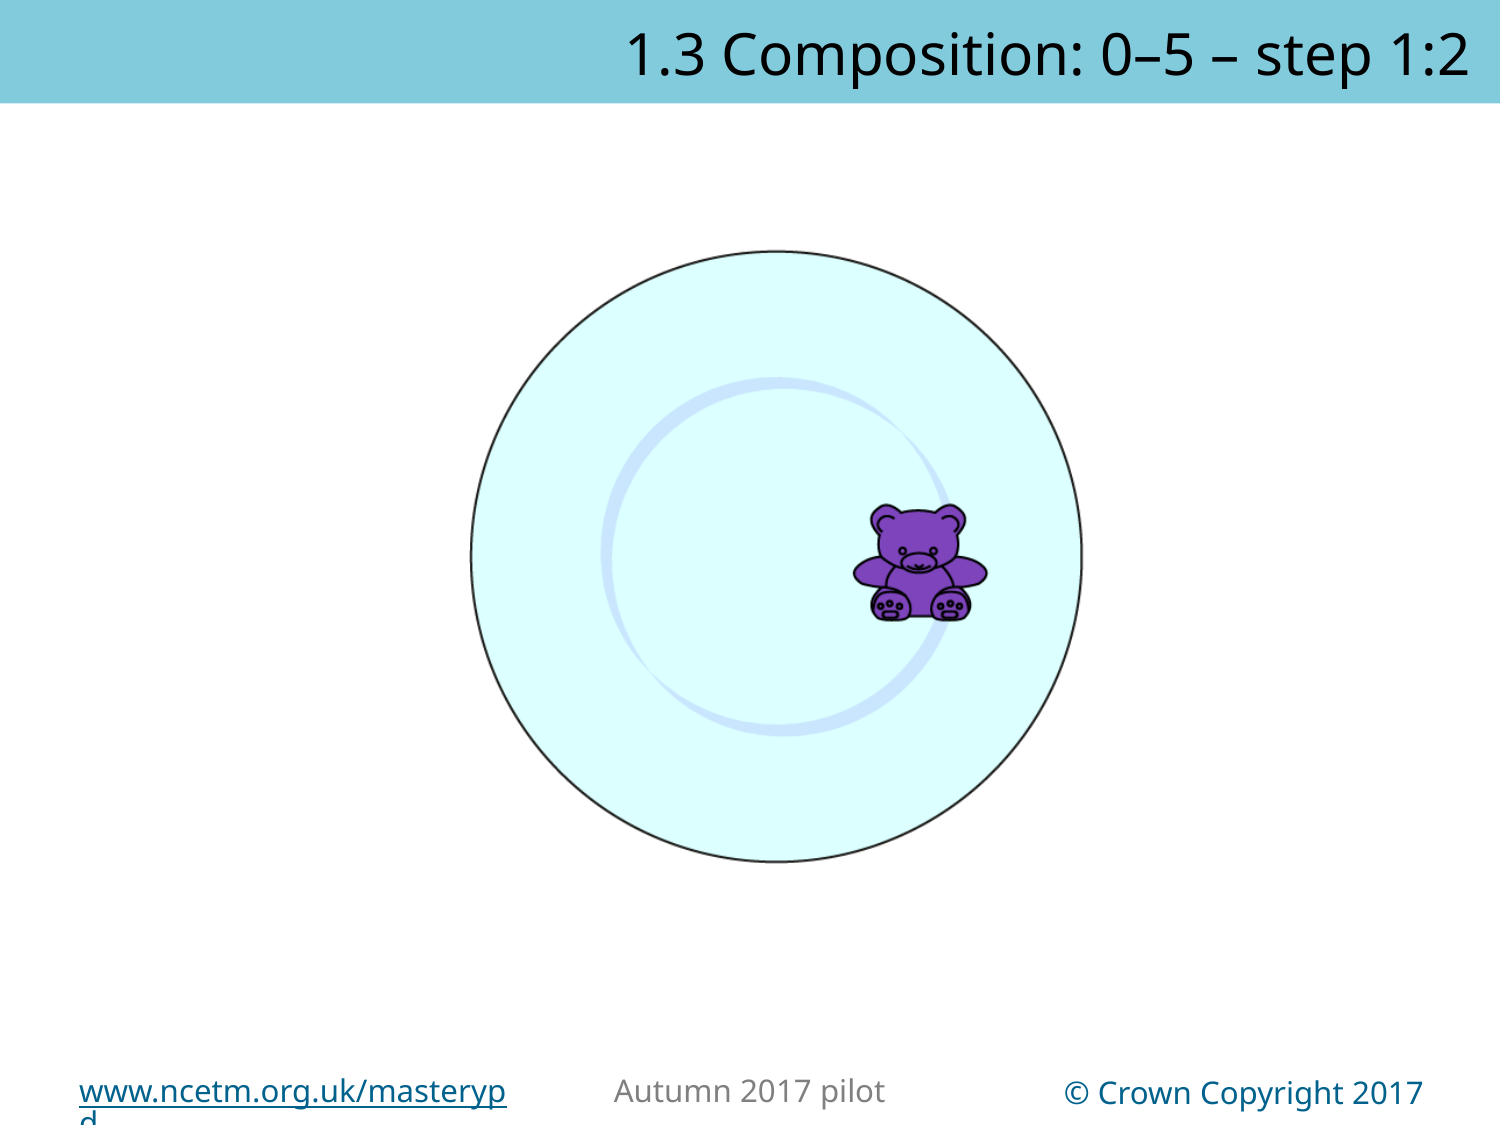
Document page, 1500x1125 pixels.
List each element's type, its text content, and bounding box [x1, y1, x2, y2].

picture [441, 231, 1093, 892]
list 1.3 Composition: 0–5 – step 1:2 [0, 0, 1500, 104]
